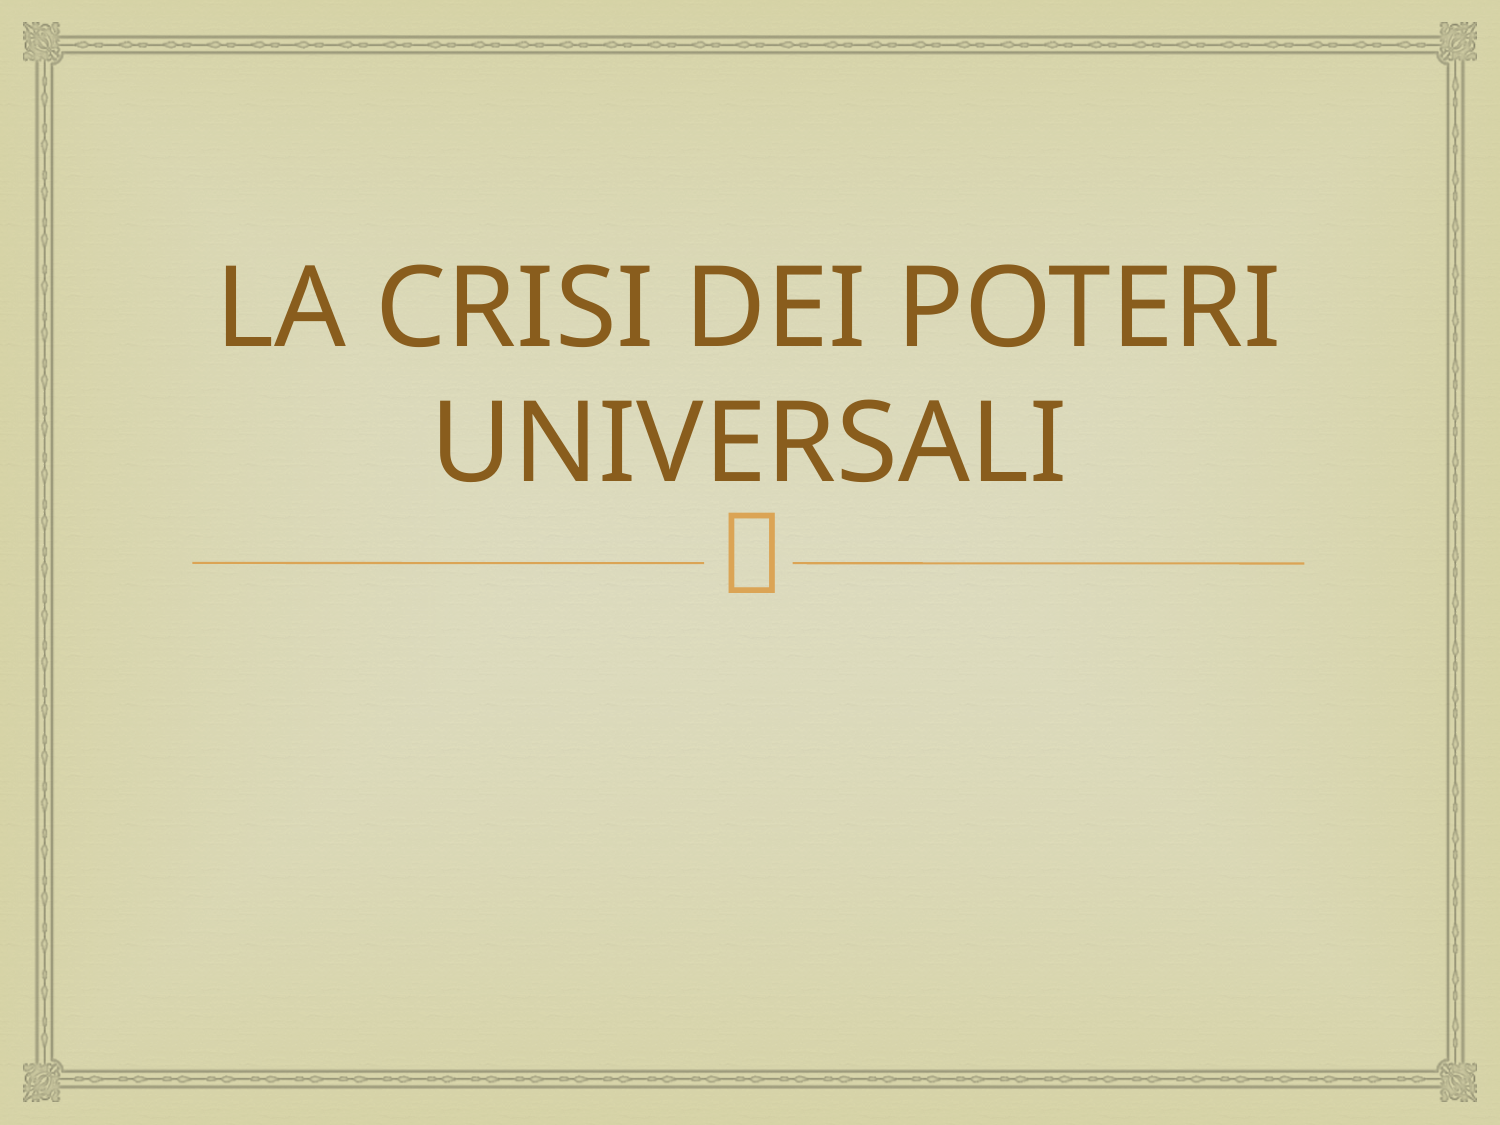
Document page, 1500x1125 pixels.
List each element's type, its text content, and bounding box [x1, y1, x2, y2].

title LA CRISI DEI POTERI UNIVERSALI [113, 197, 1386, 512]
picture [0, 0, 1500, 1125]
